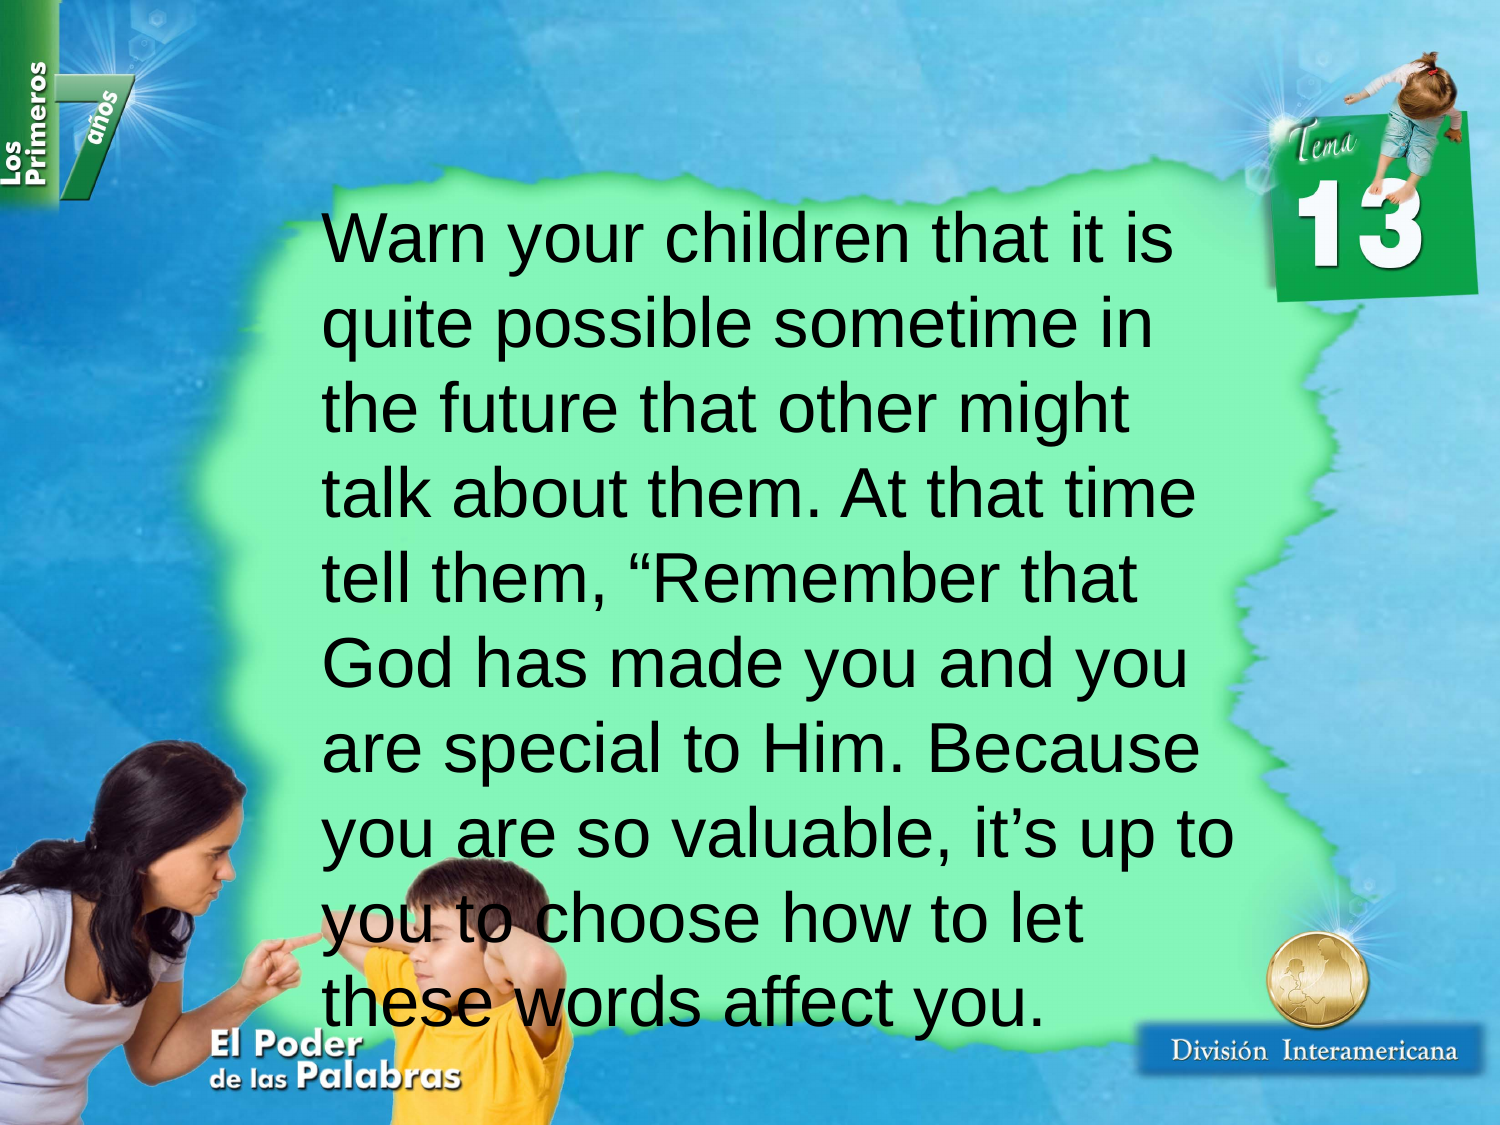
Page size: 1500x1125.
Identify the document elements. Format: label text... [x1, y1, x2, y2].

text_box Warn your children that it is quite possible sometime in the future that other might talk about them. At that time tell them, “Remember that God has made you and you are special to Him. Because you are so valuable, it’s up to you to choose how to let these words affect you. [307, 184, 1258, 1049]
picture [0, 0, 1500, 1125]
